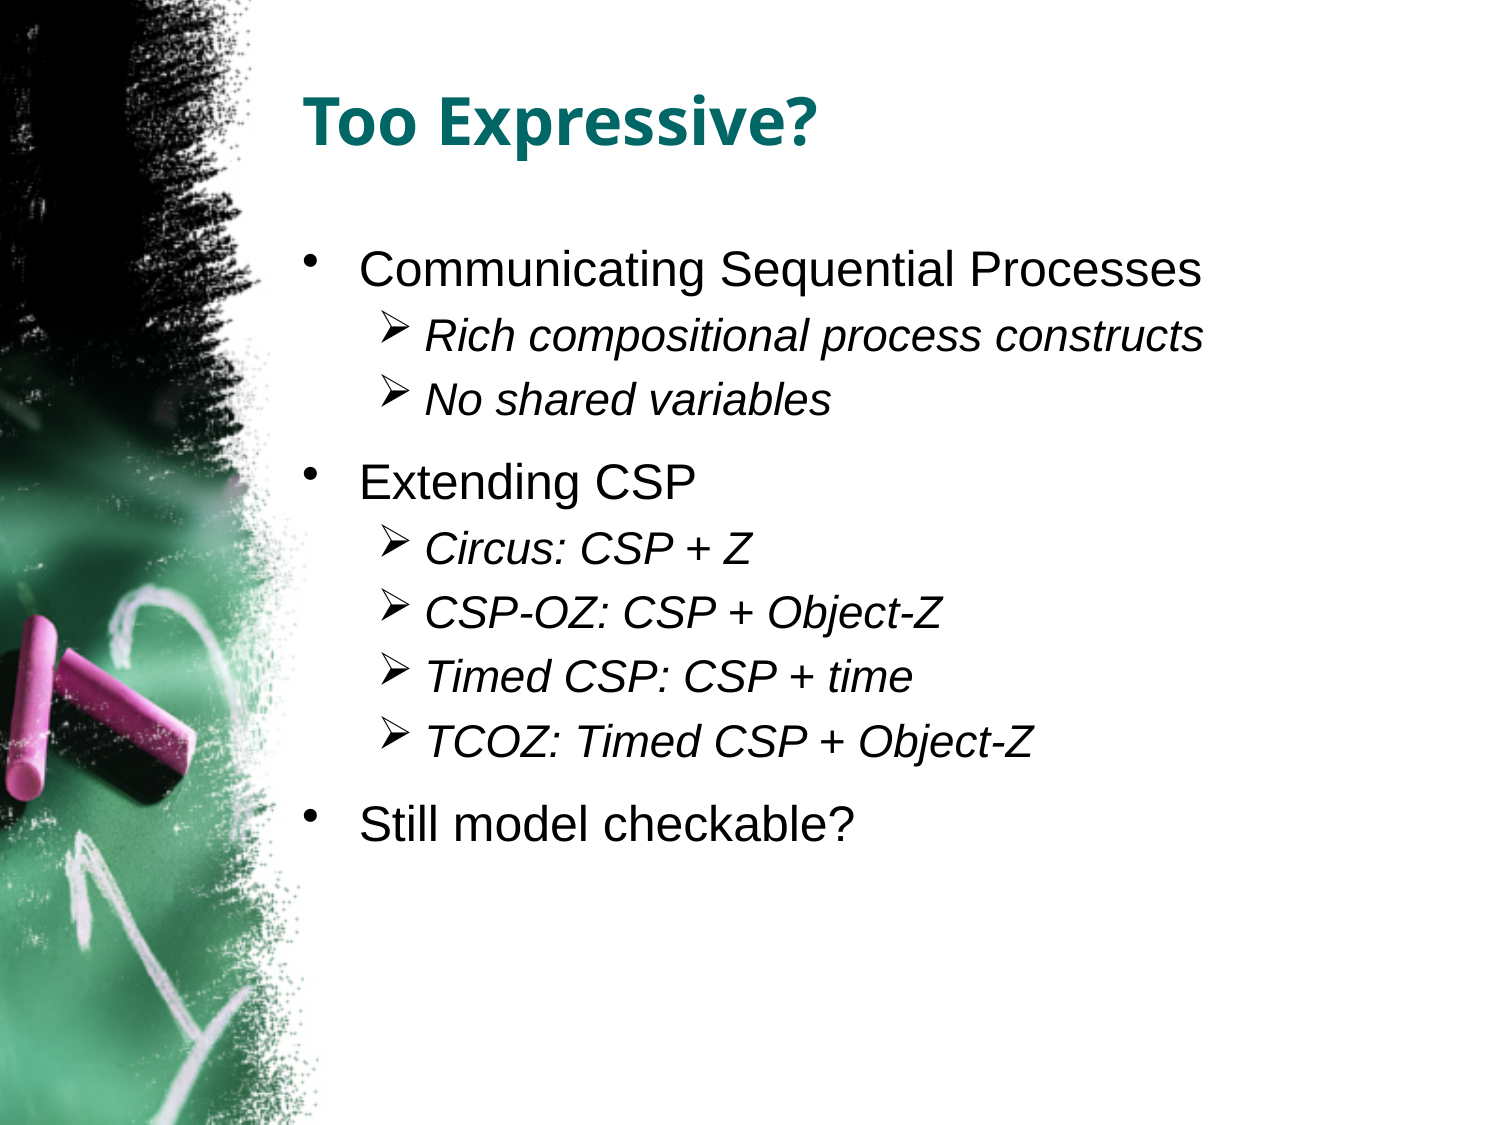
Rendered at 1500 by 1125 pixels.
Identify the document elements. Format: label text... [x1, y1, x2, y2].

picture [0, 0, 1500, 1125]
list Communicating Sequential Processes Rich compositional process constructs No shared variables Extending CSP Circus: CSP + Z CSP-OZ: CSP + Object-Z Timed CSP: CSP + time TCOZ: Timed CSP + Object-Z Still model checkable? [287, 228, 1438, 980]
title Too Expressive? [287, 49, 1438, 188]
